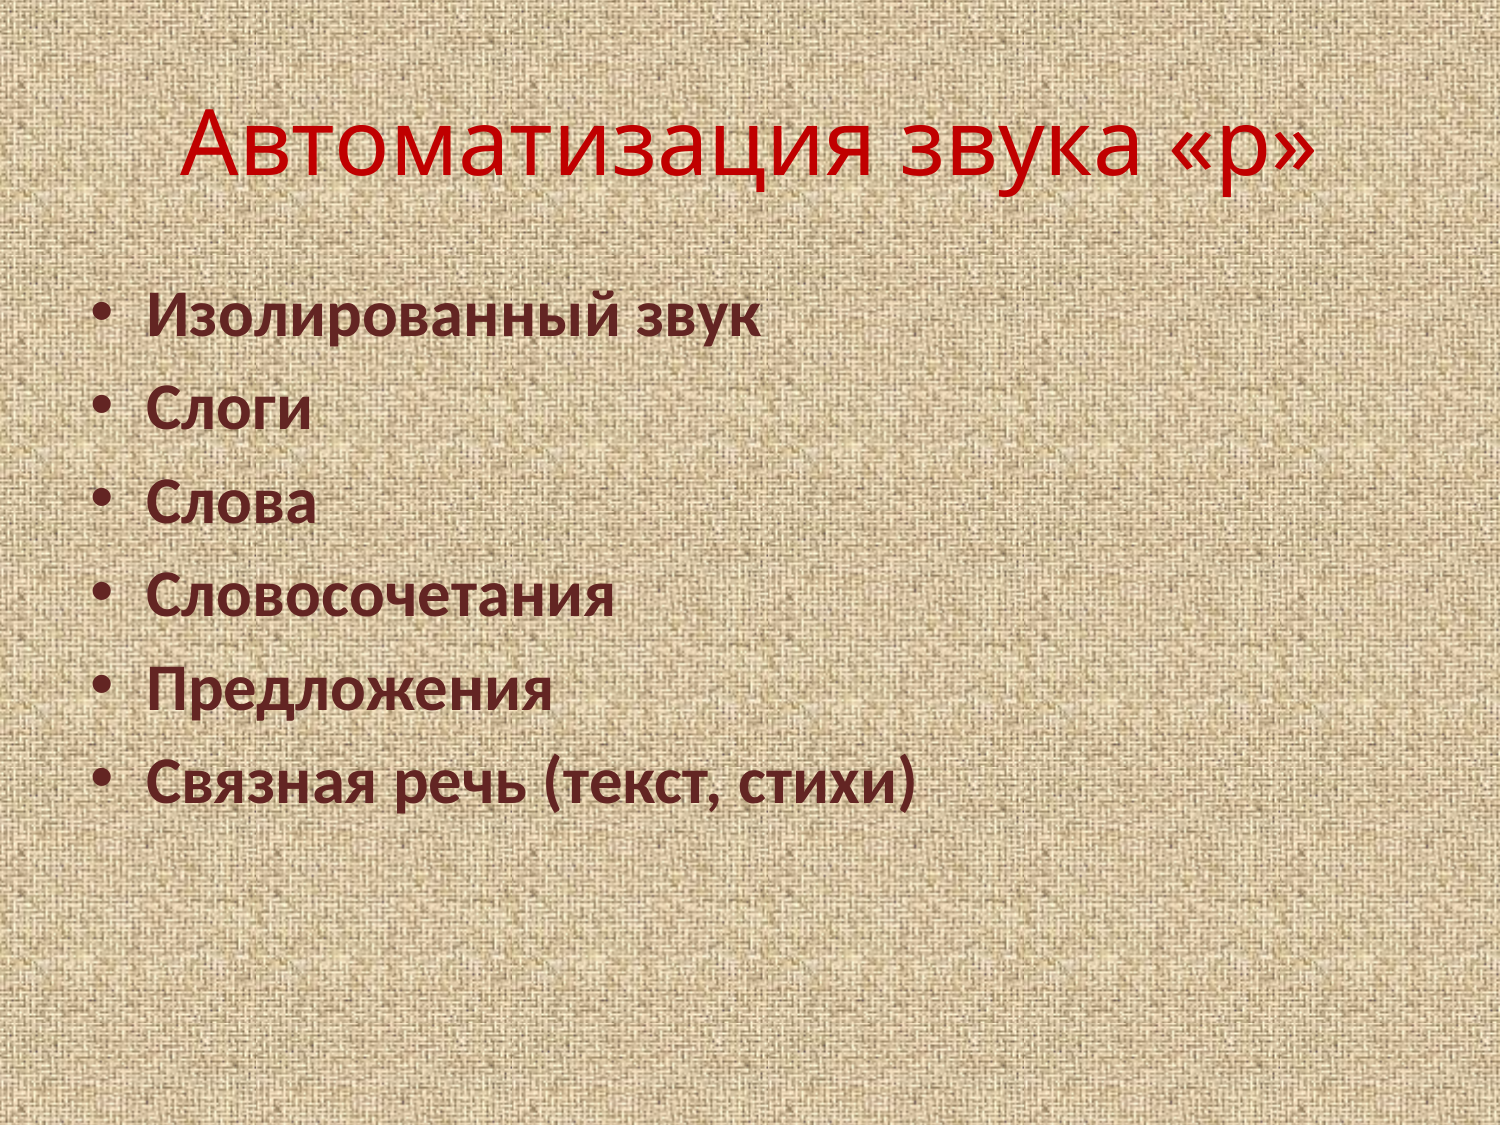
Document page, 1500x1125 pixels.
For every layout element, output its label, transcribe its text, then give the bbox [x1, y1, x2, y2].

list Изолированный звук Слоги Слова Словосочетания Предложения Связная речь (текст, стихи) [75, 262, 1425, 1005]
title Автоматизация звука «р» [75, 45, 1425, 233]
